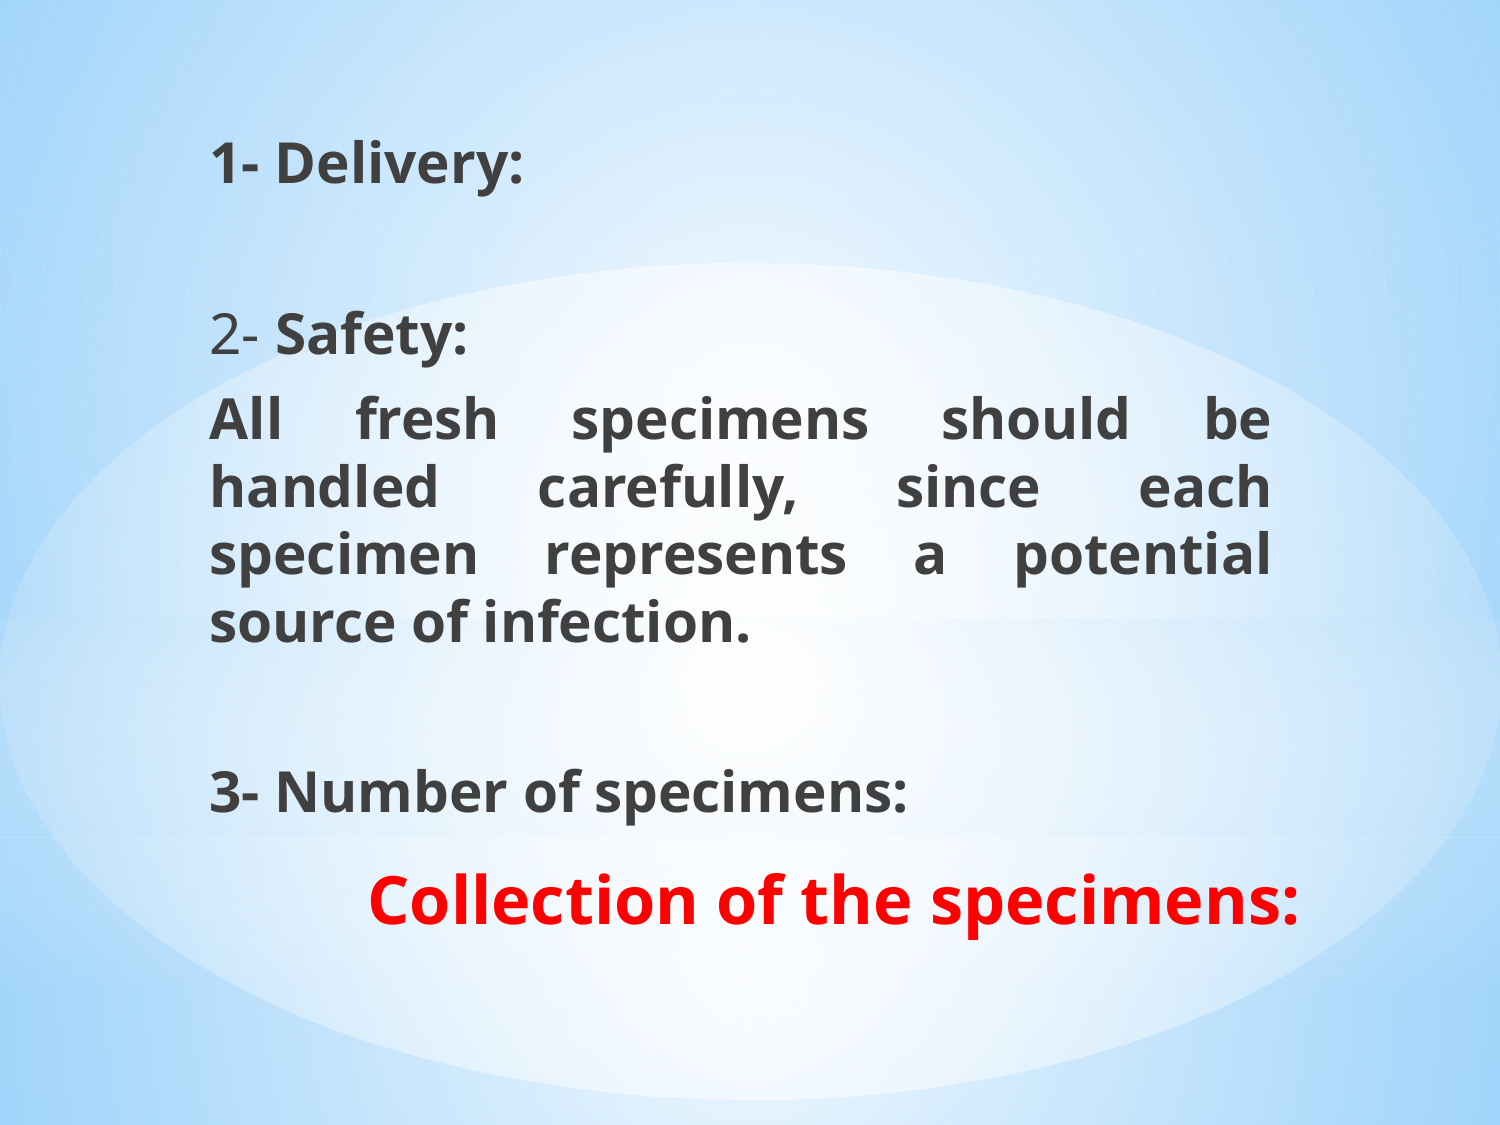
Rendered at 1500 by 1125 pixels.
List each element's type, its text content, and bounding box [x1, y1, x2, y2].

title Collection of the specimens: [300, 849, 1369, 1038]
list 1- Delivery: 2- Safety: All fresh specimens should be handled carefully, since each specimen represents a potential source of infection. 3- Number of specimens: [187, 120, 1288, 838]
